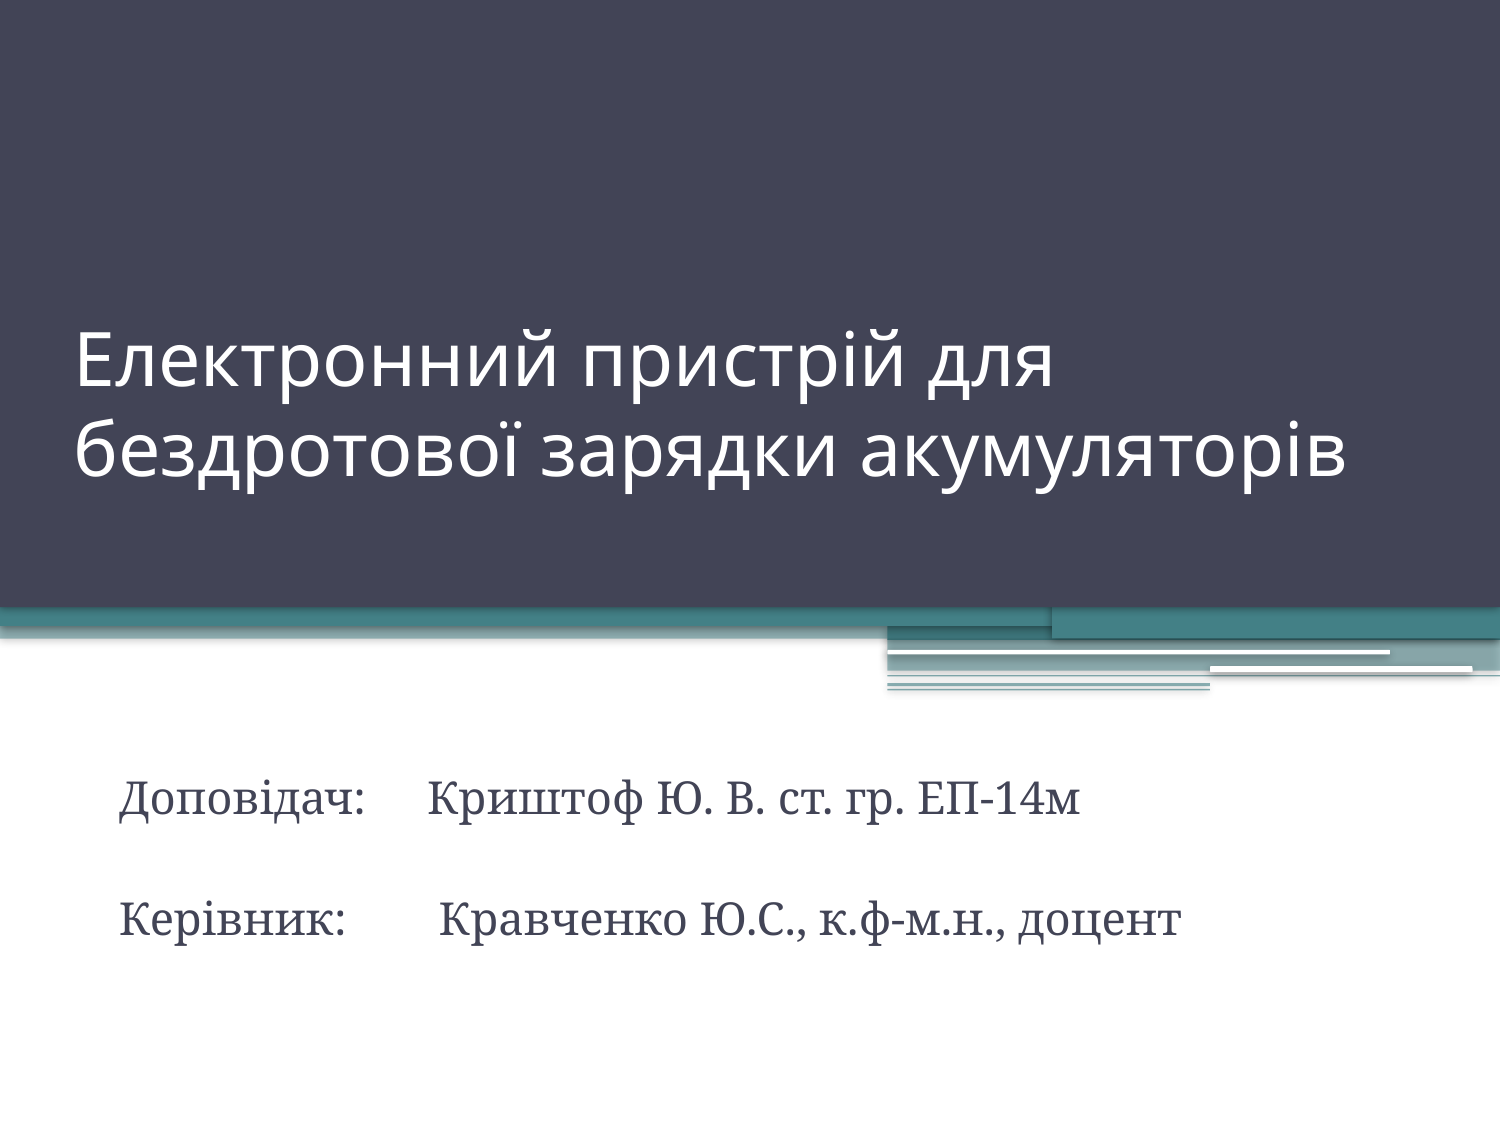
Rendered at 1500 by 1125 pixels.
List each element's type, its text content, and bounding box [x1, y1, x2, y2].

title Електронний пристрій для бездротової зарядки акумуляторів [58, 257, 1447, 499]
subtitle Доповідач: Криштоф Ю. В. ст. гр. ЕП-14м Керівник: Кравченко Ю.С., к.ф-м.н., доцент [93, 761, 1383, 989]
